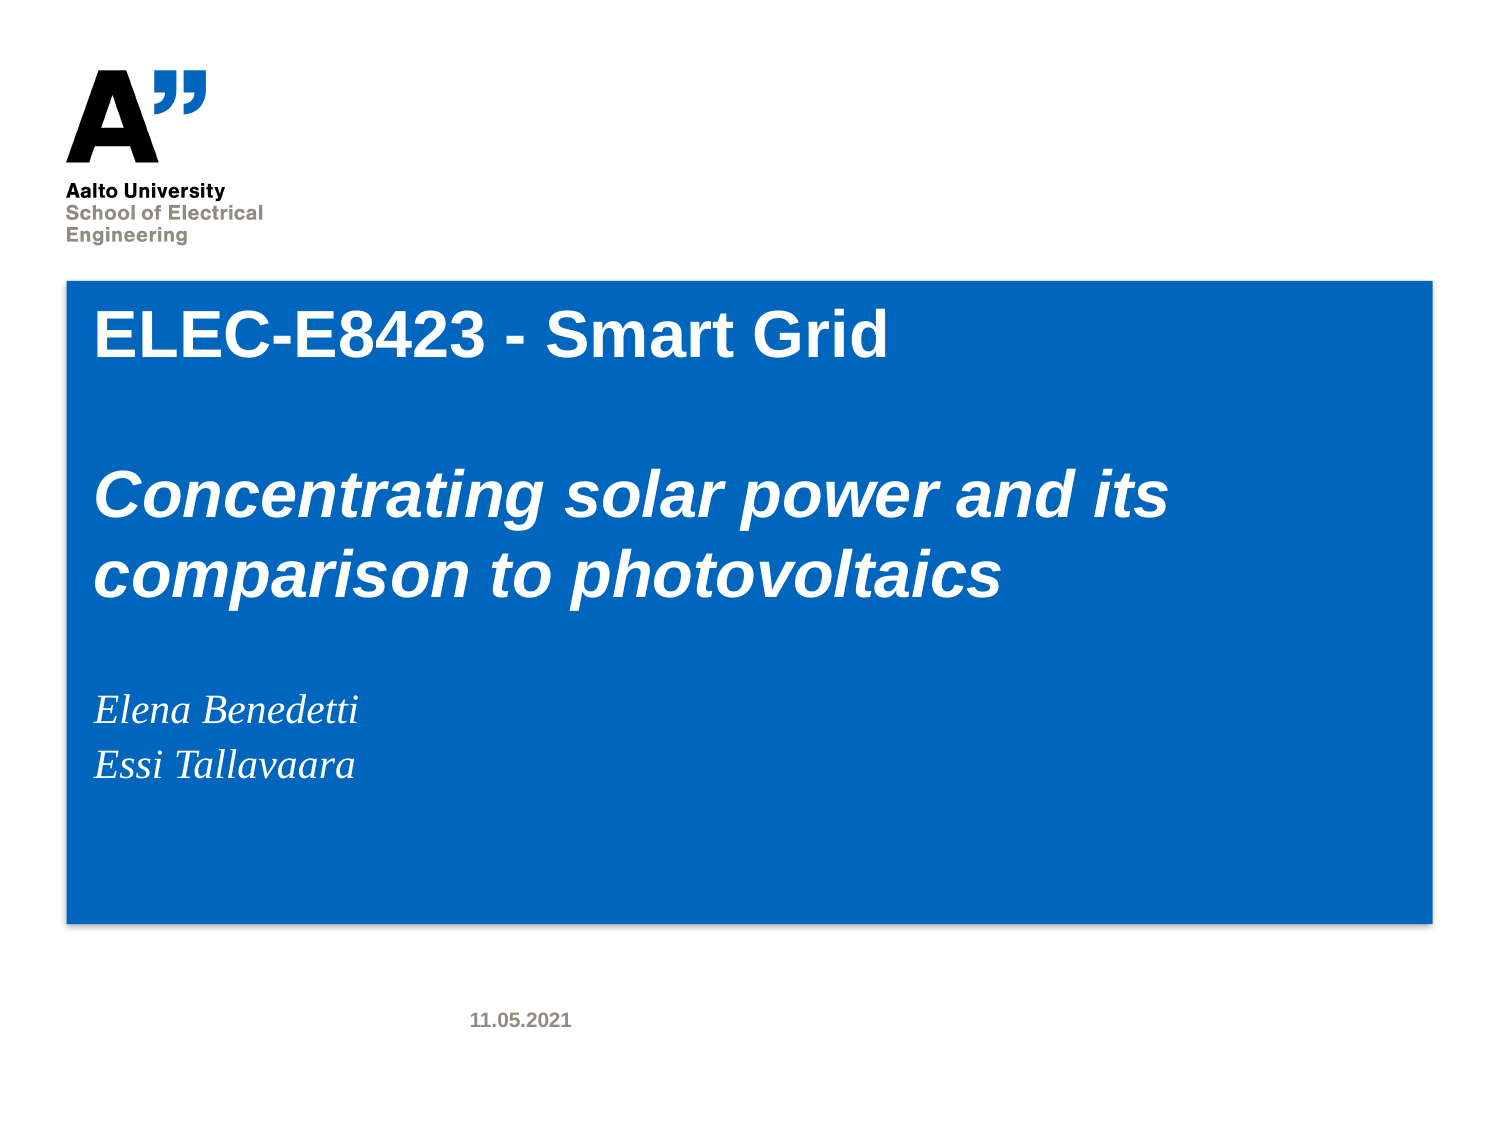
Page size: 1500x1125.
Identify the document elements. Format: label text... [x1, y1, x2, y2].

list 11.05.2021 [469, 1006, 803, 1082]
picture [0, 0, 355, 335]
title ELEC-E8423 - Smart Grid Concentrating solar power and its comparison to photovoltaics [93, 290, 1370, 687]
subtitle Elena Benedetti Essi Tallavaara [93, 686, 1125, 904]
